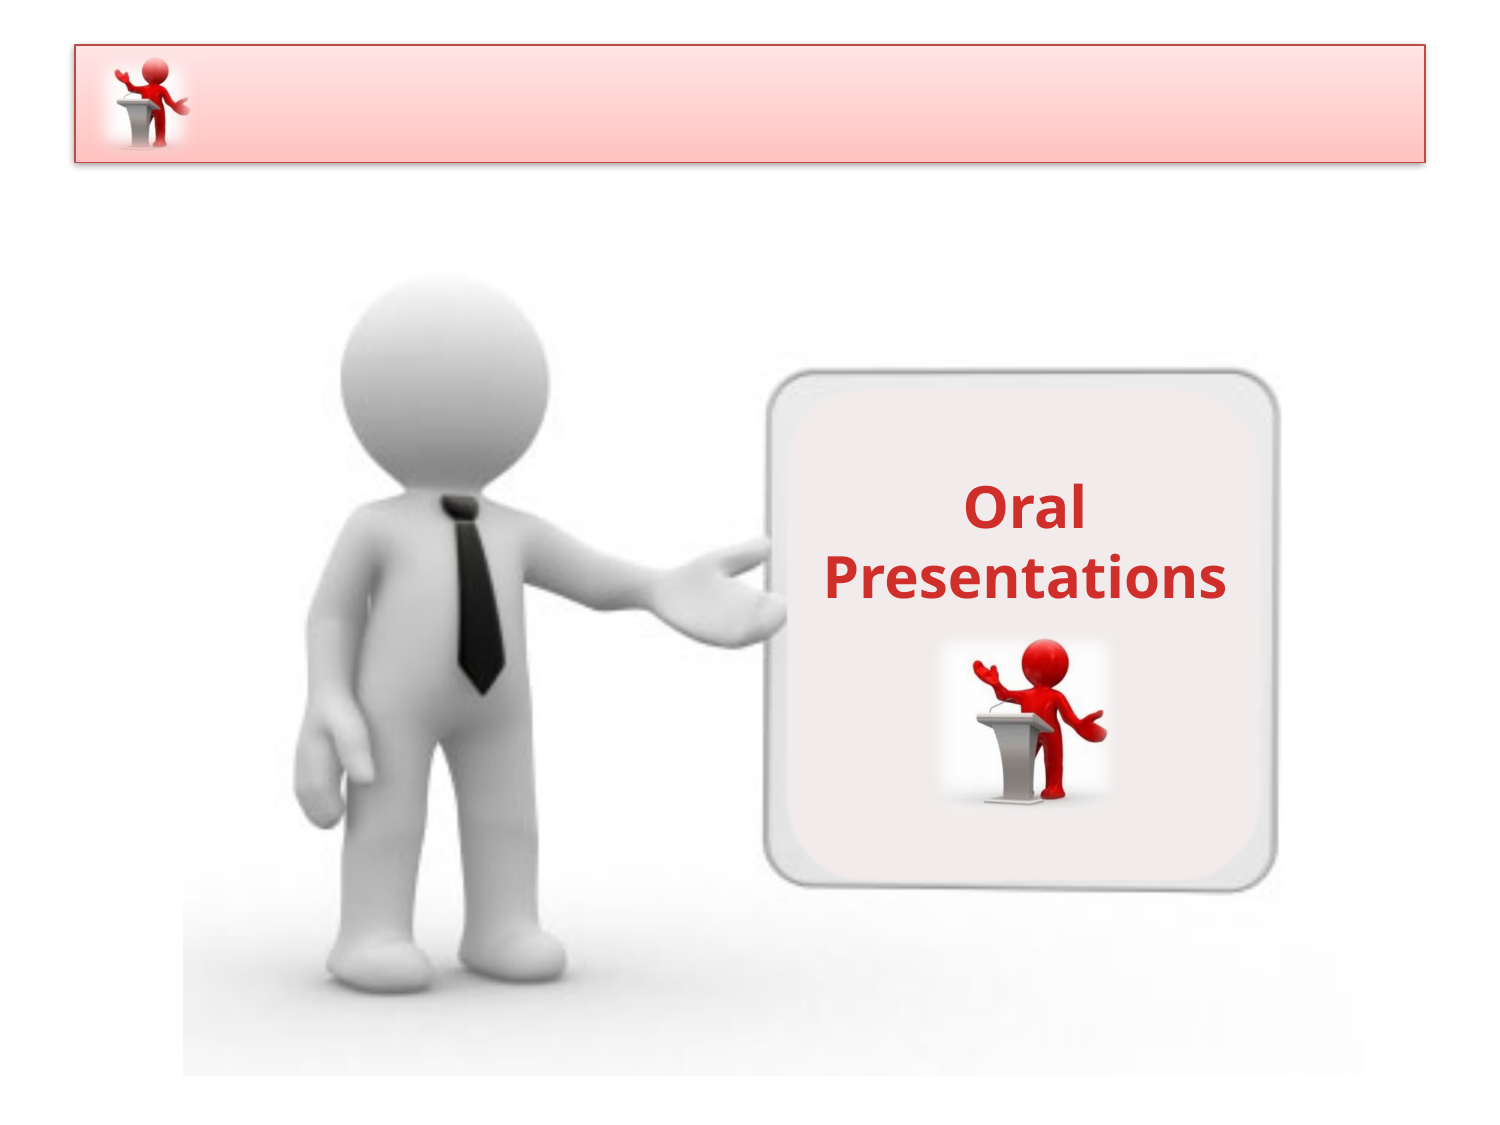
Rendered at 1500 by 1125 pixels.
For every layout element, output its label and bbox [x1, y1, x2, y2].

picture [183, 216, 1363, 1076]
text_box [74, 44, 1426, 163]
picture [87, 49, 201, 163]
